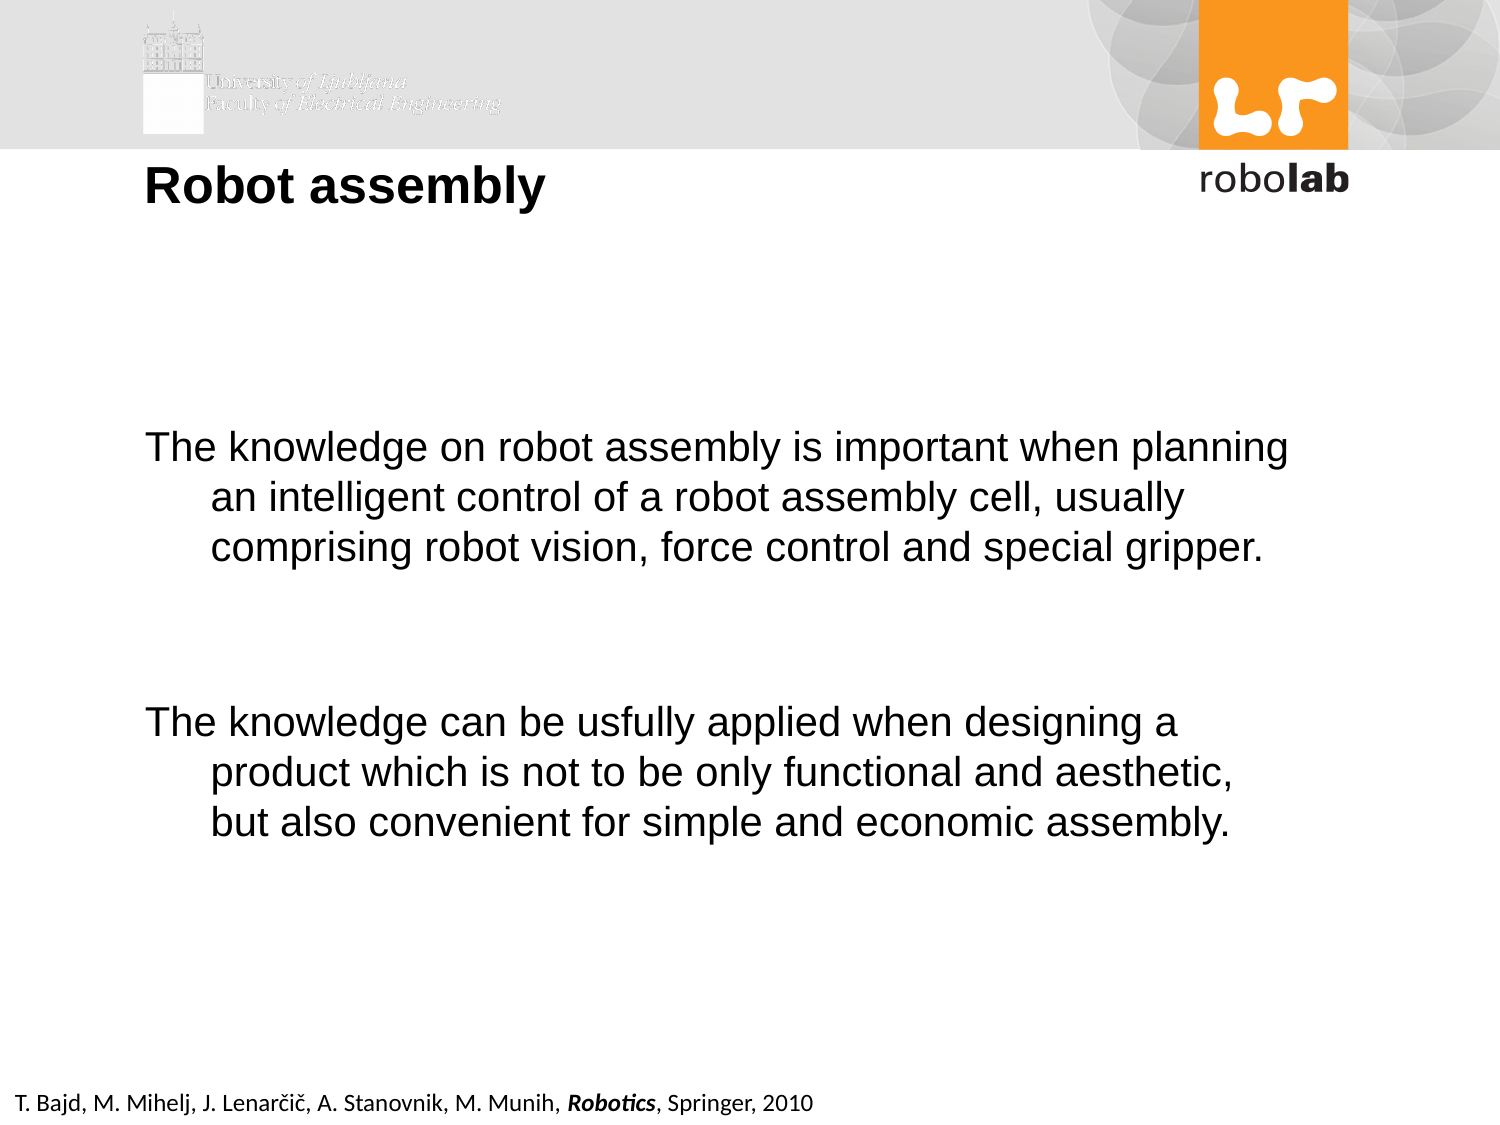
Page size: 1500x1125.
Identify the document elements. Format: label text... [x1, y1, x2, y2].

list The knowledge on robot assembly is important when planning an intelligent control of a robot assembly cell, usually comprising robot vision, force control and special gripper. The knowledge can be usfully applied when designing a product which is not to be only functional and aesthetic, but also convenient for simple and economic assembly. [129, 295, 1311, 1034]
picture [998, 0, 1500, 196]
picture [143, 10, 501, 94]
title Robot assembly [129, 94, 1311, 272]
